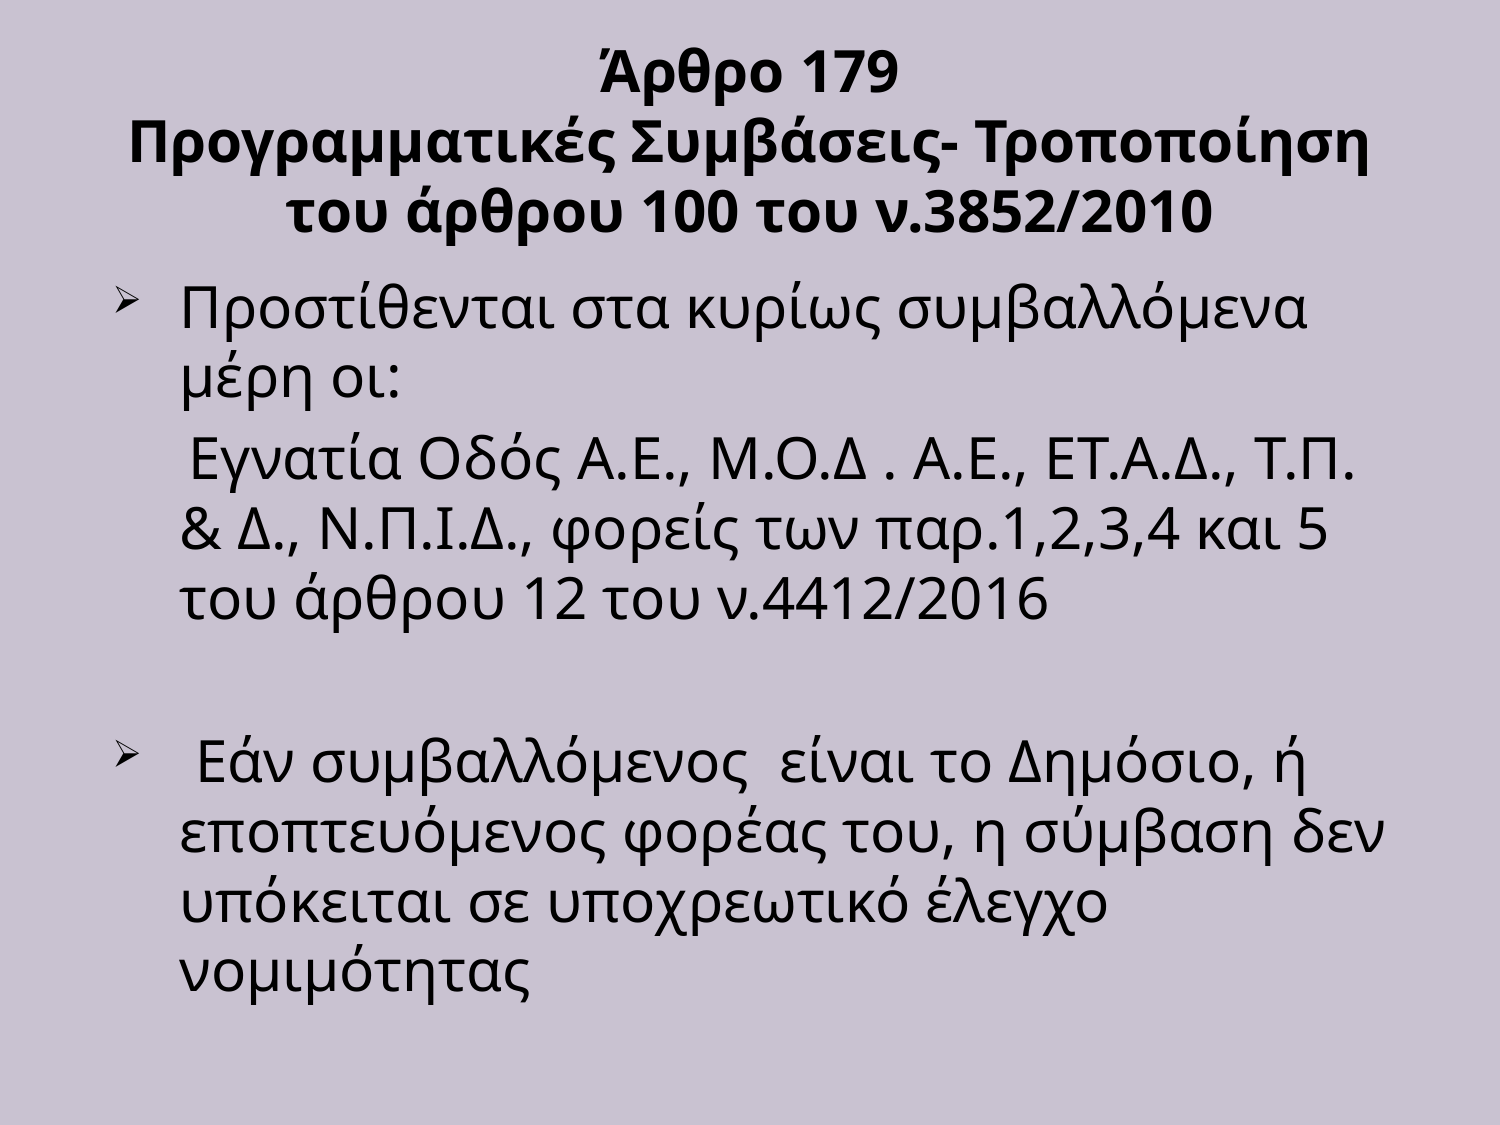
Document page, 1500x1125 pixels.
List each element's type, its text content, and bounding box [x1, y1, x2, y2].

title Άρθρο 179 Προγραμματικές Συμβάσεις- Τροποποίηση του άρθρου 100 του ν.3852/2010 [75, 45, 1425, 233]
list Προστίθενται στα κυρίως συμβαλλόμενα μέρη οι: Εγνατία Οδός Α.Ε., Μ.Ο.Δ . Α.Ε., ΕΤ.Α.Δ., Τ.Π. & Δ., Ν.Π.Ι.Δ., φορείς των παρ.1,2,3,4 και 5 του άρθρου 12 του ν.4412/2016 Εάν συμβαλλόμενος είναι το Δημόσιο, ή εποπτευόμενος φορέας του, η σύμβαση δεν υπόκειται σε υποχρεωτικό έλεγχο νομιμότητας [75, 262, 1425, 1035]
